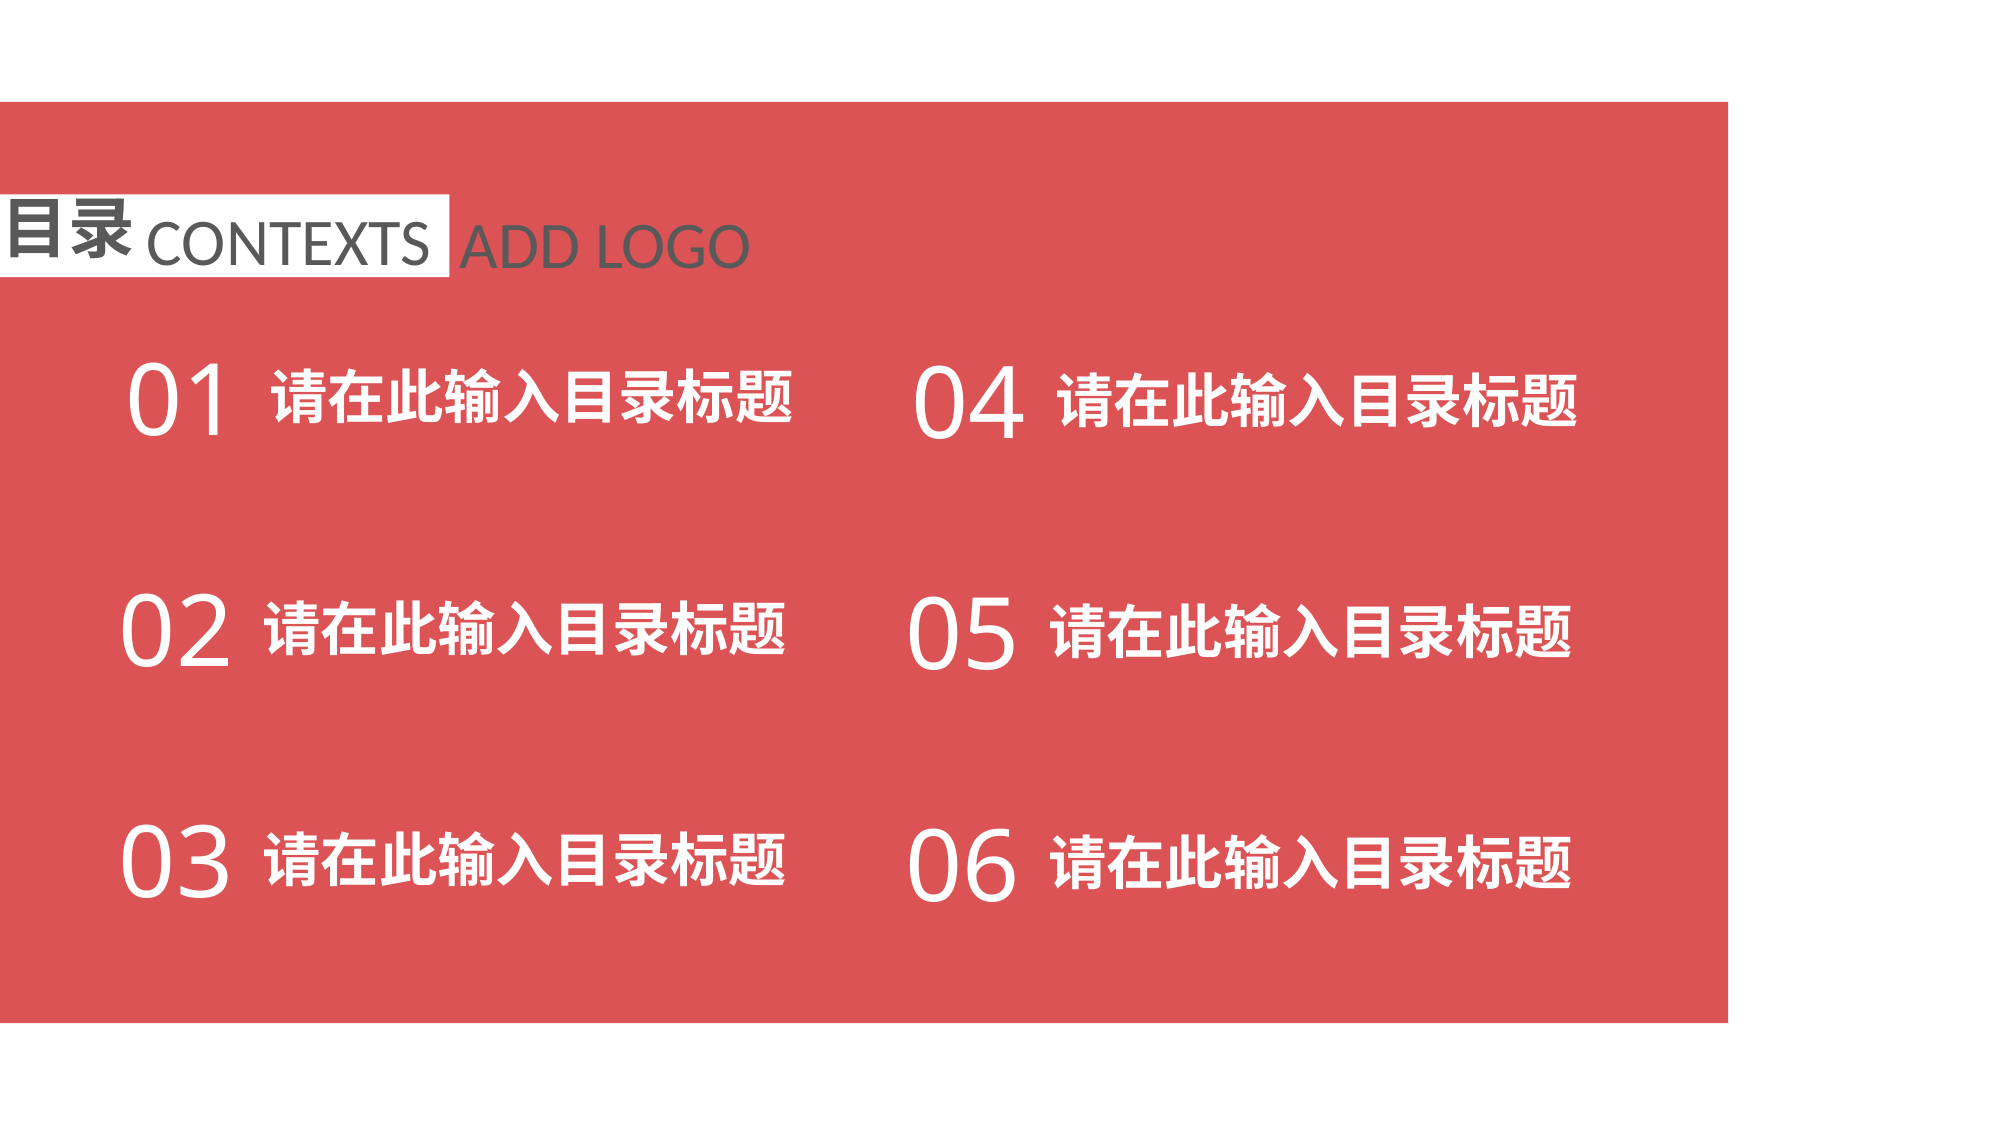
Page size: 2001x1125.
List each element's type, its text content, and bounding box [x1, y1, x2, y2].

text_box 请在此输入目录标题 [1033, 818, 1620, 904]
text_box 01 [110, 328, 310, 463]
text_box 05 [890, 562, 1089, 698]
text_box 03 [104, 790, 304, 926]
text_box 请在此输入目录标题 [247, 584, 834, 670]
text_box ADD LOGO [445, 194, 842, 289]
text_box 06 [890, 793, 1089, 929]
text_box CONTEXTS [132, 191, 529, 286]
text_box 请在此输入目录标题 [1040, 356, 1627, 442]
text_box 04 [896, 331, 1096, 466]
text_box [0, 273, 132, 278]
text_box 请在此输入目录标题 [254, 353, 841, 439]
text_box 目录 [0, 178, 167, 273]
text_box 请在此输入目录标题 [247, 815, 834, 901]
text_box 请在此输入目录标题 [1033, 587, 1620, 673]
text_box 02 [104, 559, 304, 694]
text_box [0, 101, 1729, 1024]
